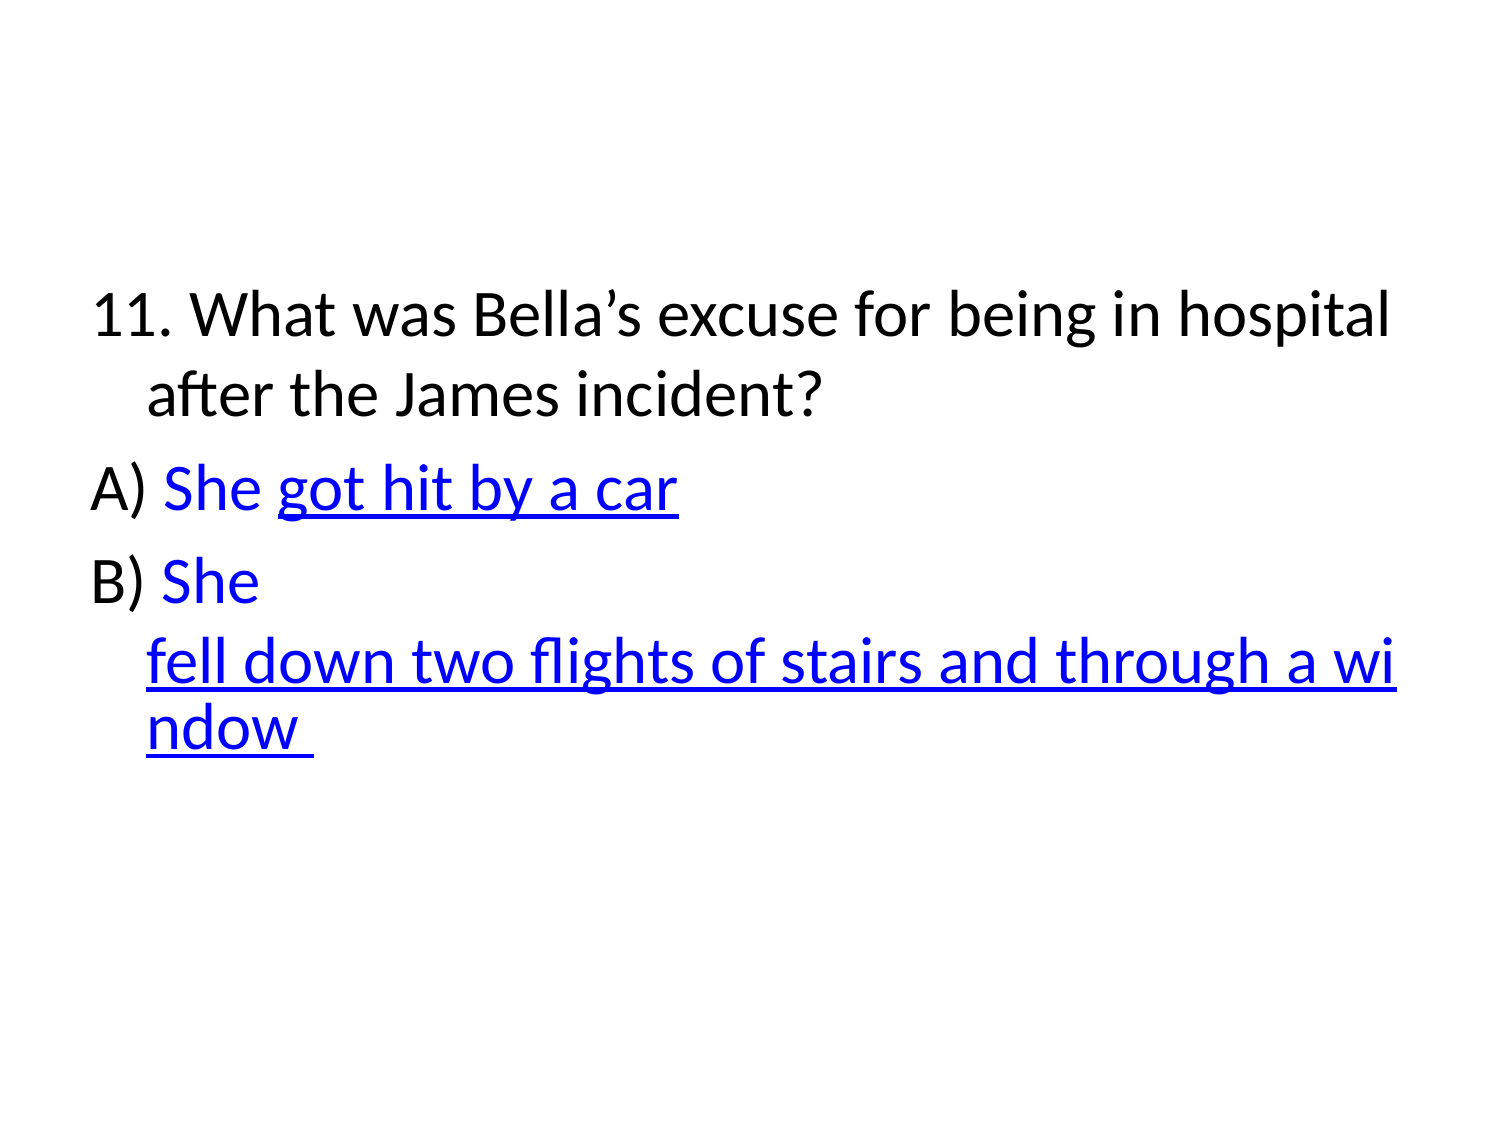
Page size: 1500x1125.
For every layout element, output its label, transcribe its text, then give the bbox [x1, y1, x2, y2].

list 11. What was Bella’s excuse for being in hospital after the James incident? A) She got hit by a car B) She fell down two flights of stairs and through a window [75, 262, 1425, 1005]
